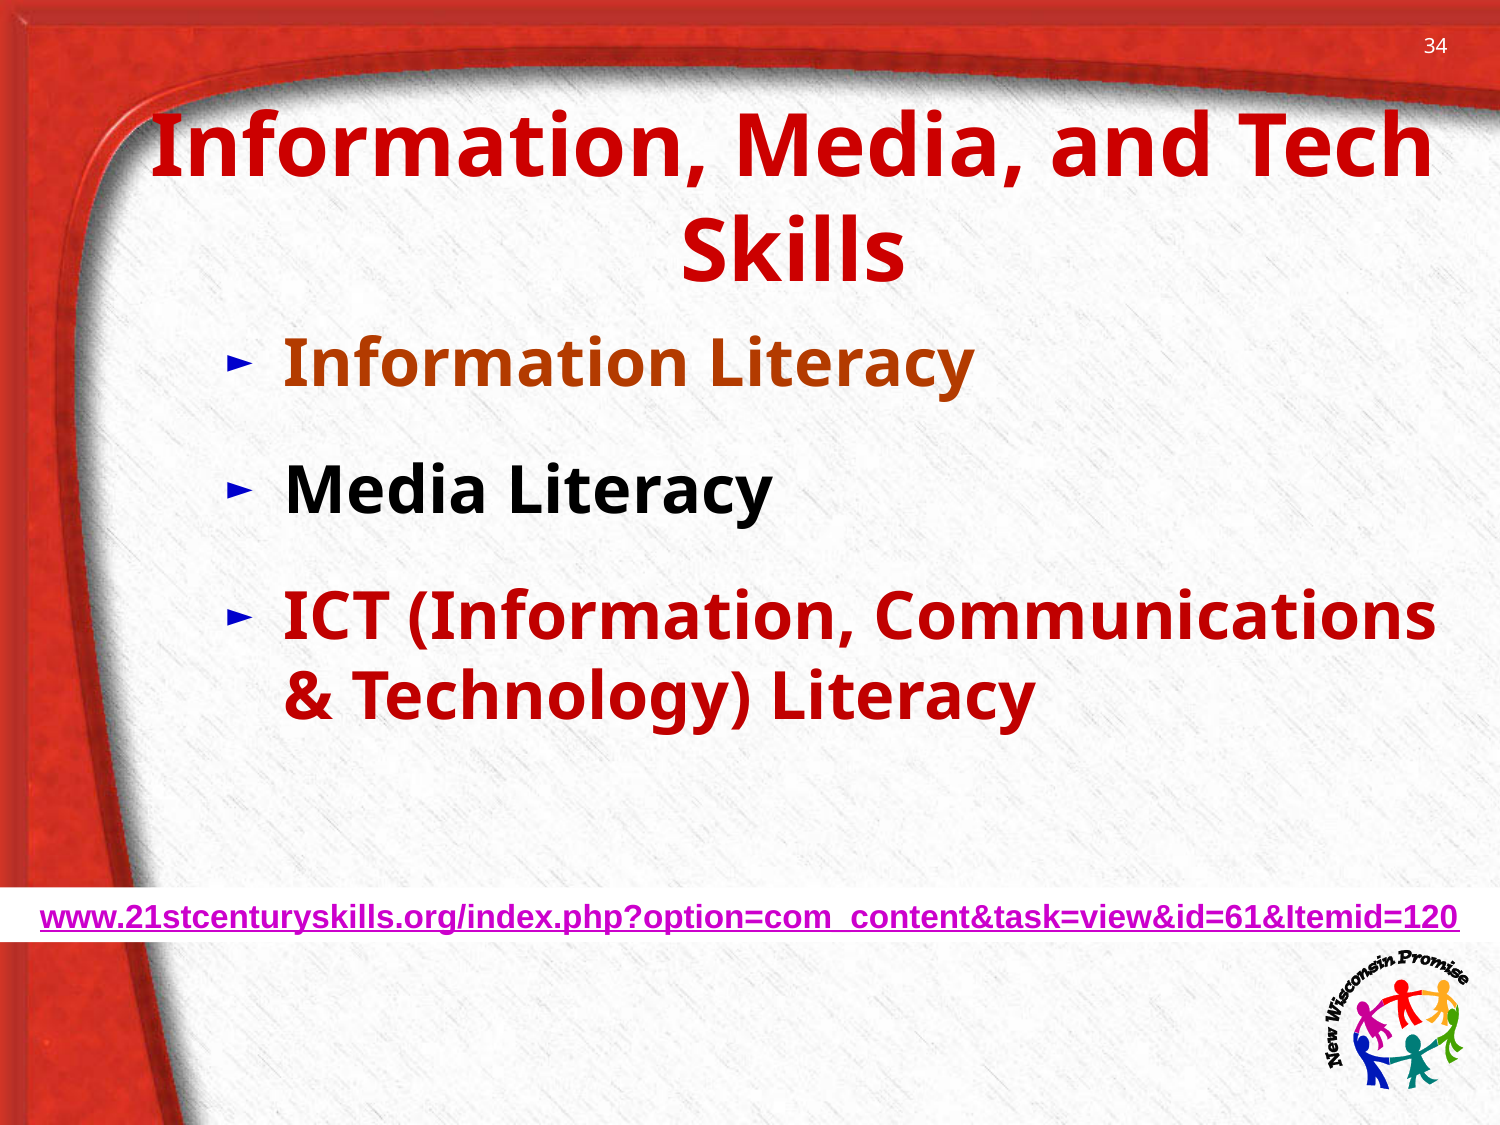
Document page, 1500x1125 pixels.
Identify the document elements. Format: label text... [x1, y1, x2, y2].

title Information, Media, and Tech Skills [112, 99, 1476, 288]
list Information Literacy Media Literacy ICT (Information, Communications & Technology) Literacy [212, 312, 1476, 826]
picture [0, 943, 1500, 1125]
text_box www.21stcenturyskills.org/index.php?option=com_content&task=view&id=61&Itemid=120 [0, 887, 1500, 943]
picture [0, 0, 1500, 887]
slide_number 34 [1399, 24, 1463, 99]
